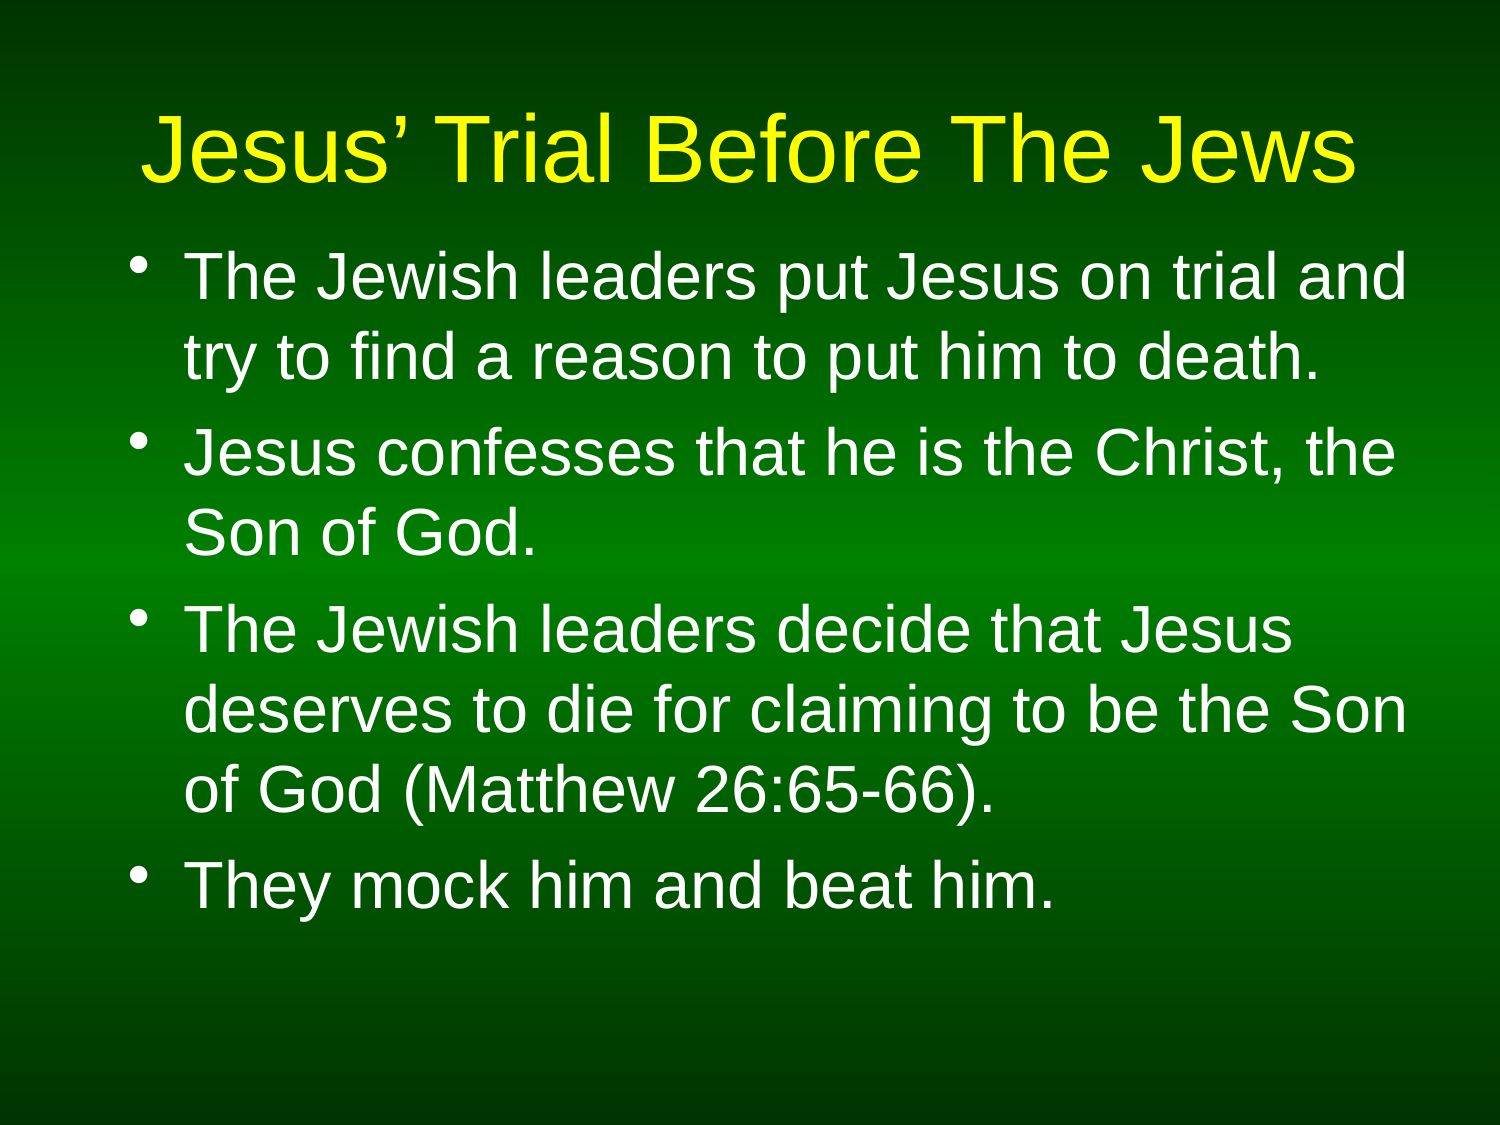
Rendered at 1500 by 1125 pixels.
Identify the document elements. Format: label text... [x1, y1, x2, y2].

list The Jewish leaders put Jesus on trial and try to find a reason to put him to death. Jesus confesses that he is the Christ, the Son of God. The Jewish leaders decide that Jesus deserves to die for claiming to be the Son of God (Matthew 26:65-66). They mock him and beat him. [112, 224, 1463, 1125]
title Jesus’ Trial Before The Jews [37, 50, 1463, 238]
